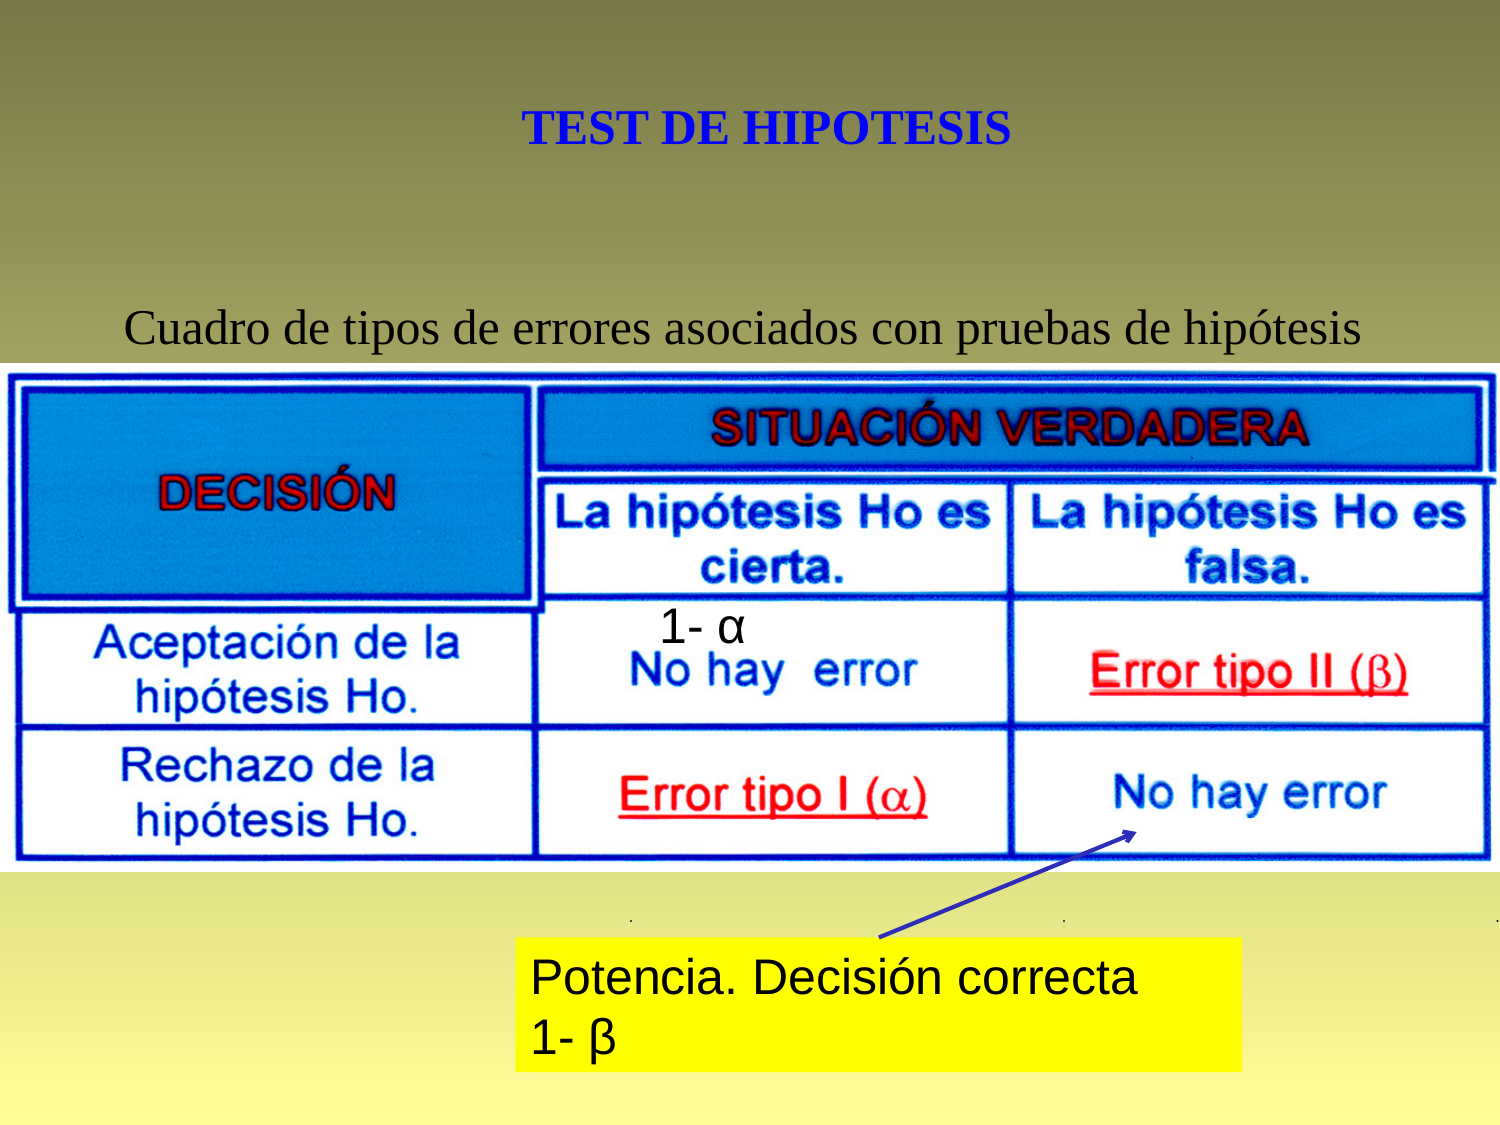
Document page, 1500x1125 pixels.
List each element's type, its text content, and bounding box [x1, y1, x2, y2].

text_box Potencia. Decisión correcta 1- β [515, 937, 1243, 1073]
text_box Cuadro de tipos de errores asociados con pruebas de hipótesis [108, 287, 1378, 361]
text_box TEST DE HIPOTESIS [506, 87, 1028, 163]
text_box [954, 755, 1061, 1014]
picture [0, 362, 1500, 872]
